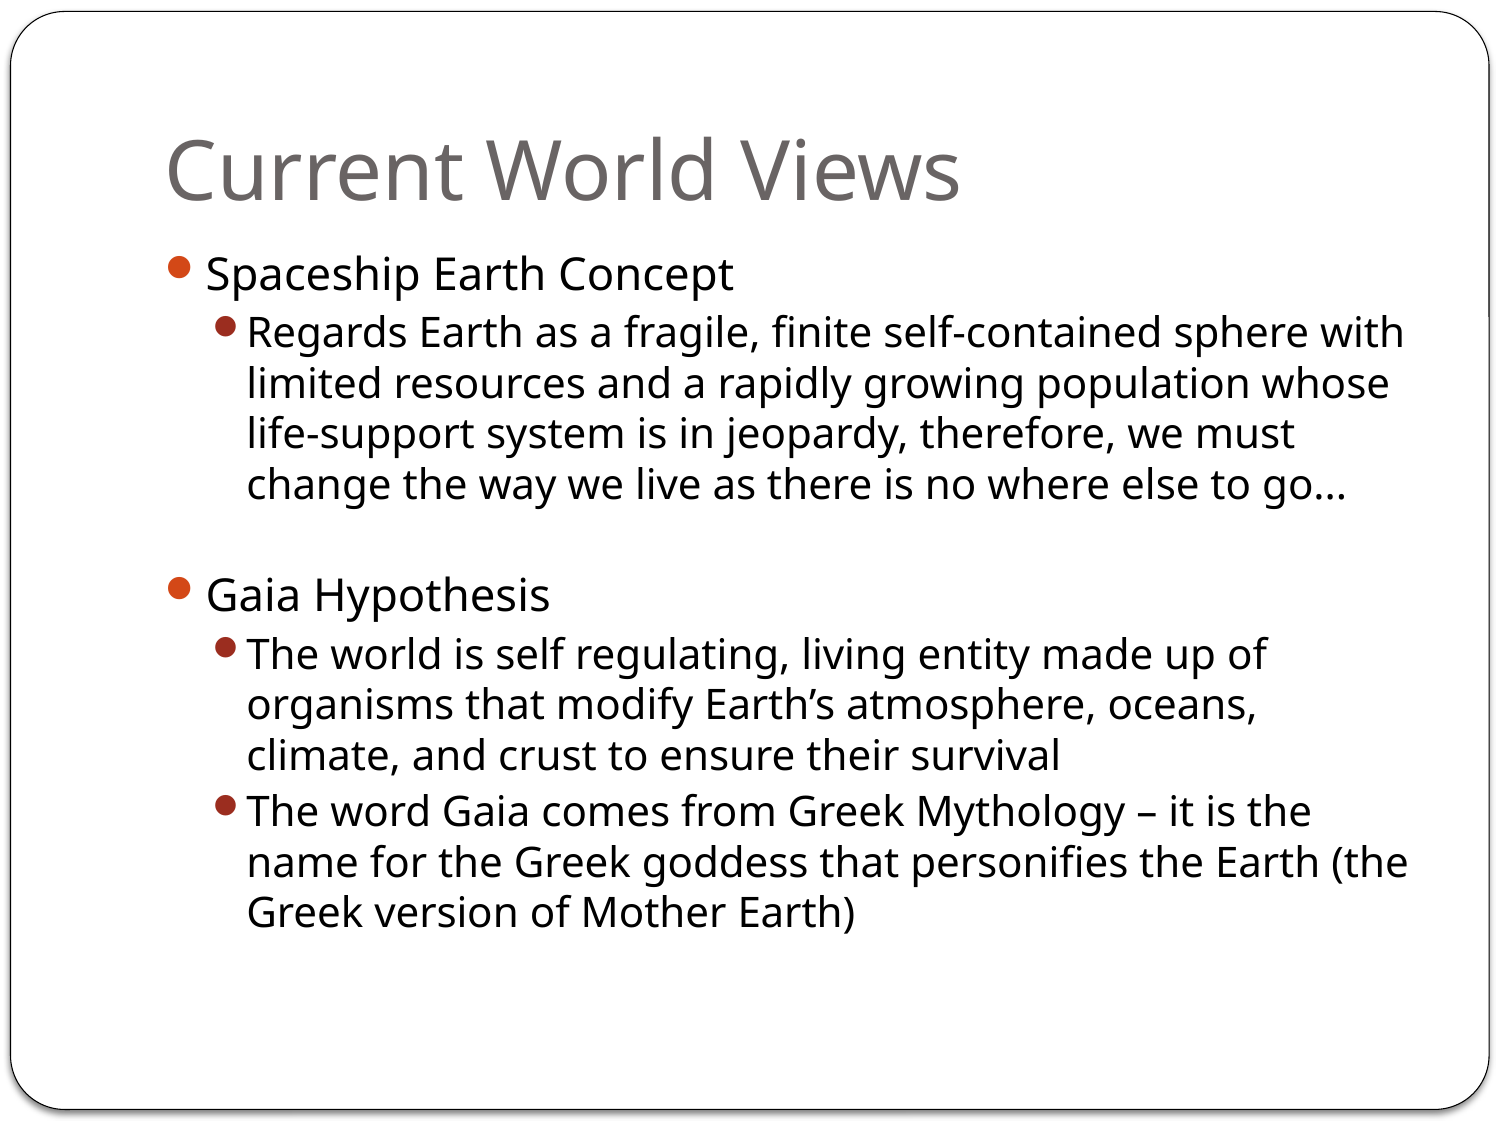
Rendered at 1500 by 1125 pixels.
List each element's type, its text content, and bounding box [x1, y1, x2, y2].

title Current World Views [150, 45, 1425, 233]
list Spaceship Earth Concept Regards Earth as a fragile, finite self-contained sphere with limited resources and a rapidly growing population whose life-support system is in jeopardy, therefore, we must change the way we live as there is no where else to go... Gaia Hypothesis The world is self regulating, living entity made up of organisms that modify Earth’s atmosphere, oceans, climate, and crust to ensure their survival The word Gaia comes from Greek Mythology – it is the name for the Greek goddess that personifies the Earth (the Greek version of Mother Earth) [150, 237, 1425, 988]
